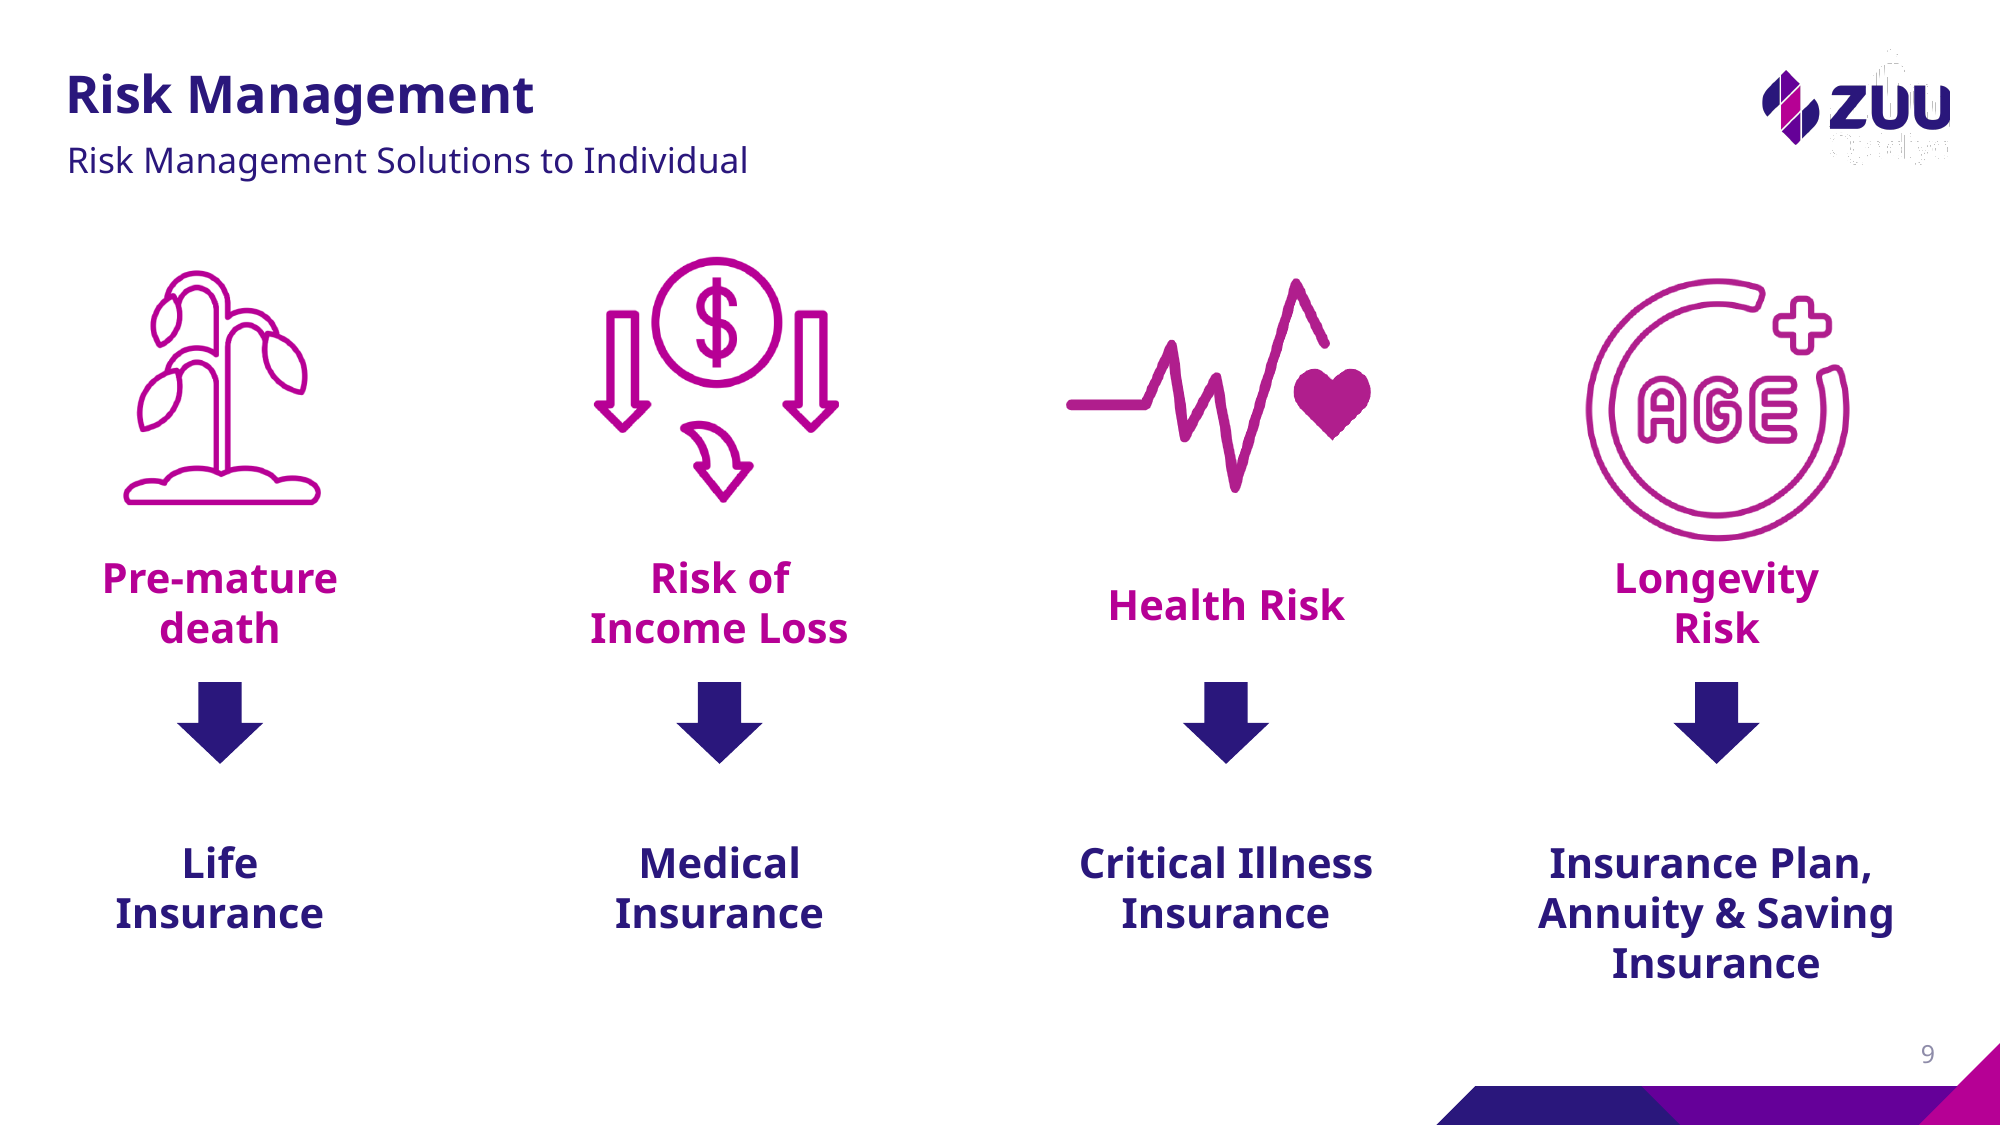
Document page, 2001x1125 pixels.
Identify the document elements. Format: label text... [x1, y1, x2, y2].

text_box Pre-mature death [71, 544, 369, 660]
text_box Risk of Income Loss [552, 544, 887, 660]
text_box [1670, 681, 1763, 766]
text_box Life Insurance [98, 829, 343, 945]
title Risk Management [50, 50, 1950, 145]
picture [1573, 261, 1860, 560]
text_box [174, 681, 266, 766]
text_box Medical Insurance [597, 829, 842, 945]
subtitle Risk Management Solutions to Individual [52, 128, 1950, 197]
slide_number 9 [1500, 1039, 1950, 1073]
text_box Insurance Plan, Annuity & Saving Insurance [1507, 829, 1926, 995]
picture [1039, 243, 1413, 494]
picture [587, 235, 852, 514]
text_box Critical Illness Insurance [1059, 829, 1393, 945]
text_box [673, 681, 766, 766]
picture [98, 253, 343, 517]
text_box Longevity Risk [1573, 560, 1860, 660]
text_box Health Risk [1090, 570, 1363, 636]
text_box [1180, 681, 1272, 766]
